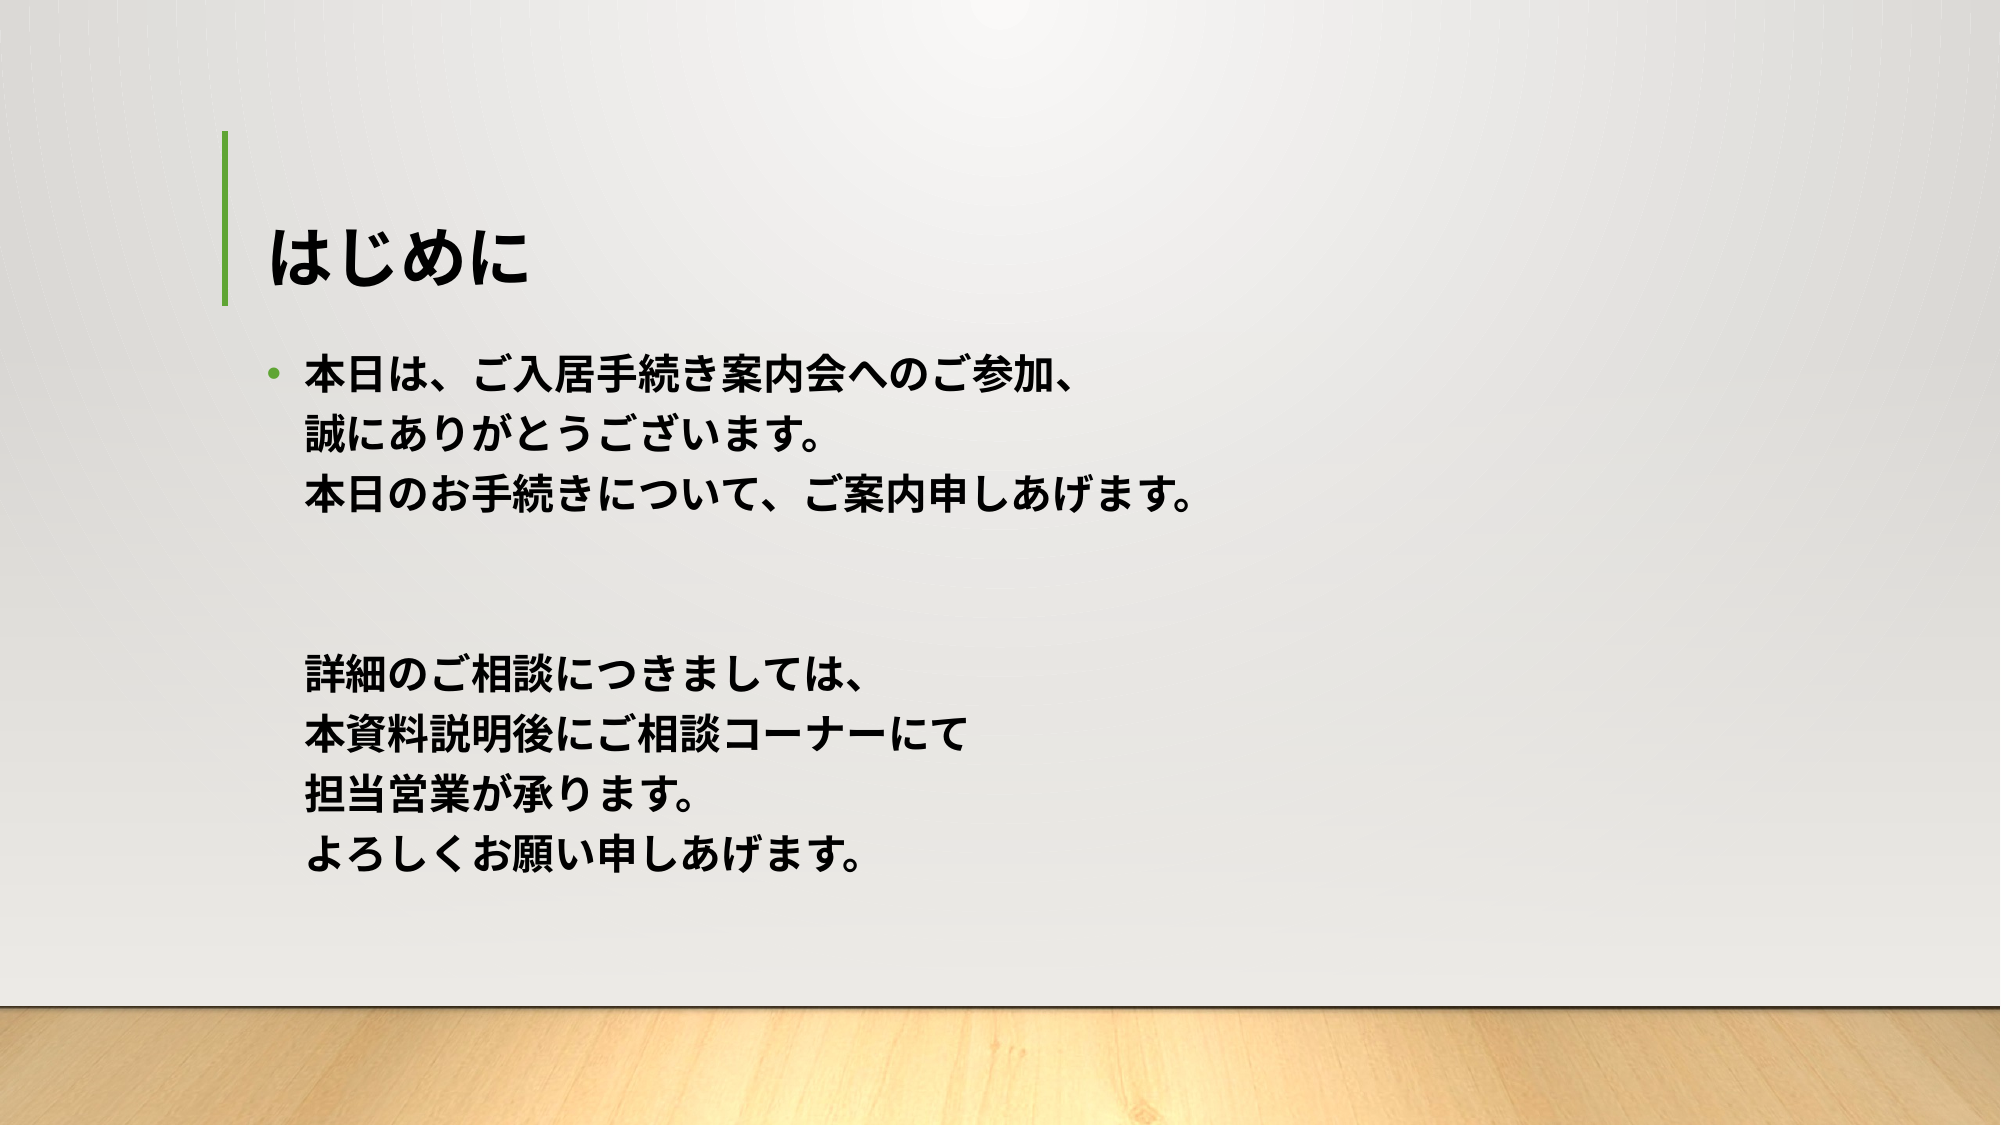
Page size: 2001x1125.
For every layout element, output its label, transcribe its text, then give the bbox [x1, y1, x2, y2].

list 本日は、ご入居手続き案内会へのご参加、 誠にありがとうございます。 本日のお手続きについて、ご案内申しあげます。 詳細のご相談につきましては、 本資料説明後にご相談コーナーにて 担当営業が承ります。 よろしくお願い申しあげます。 [251, 330, 1814, 897]
title はじめに [251, 131, 1814, 305]
picture [0, 1006, 2000, 1125]
